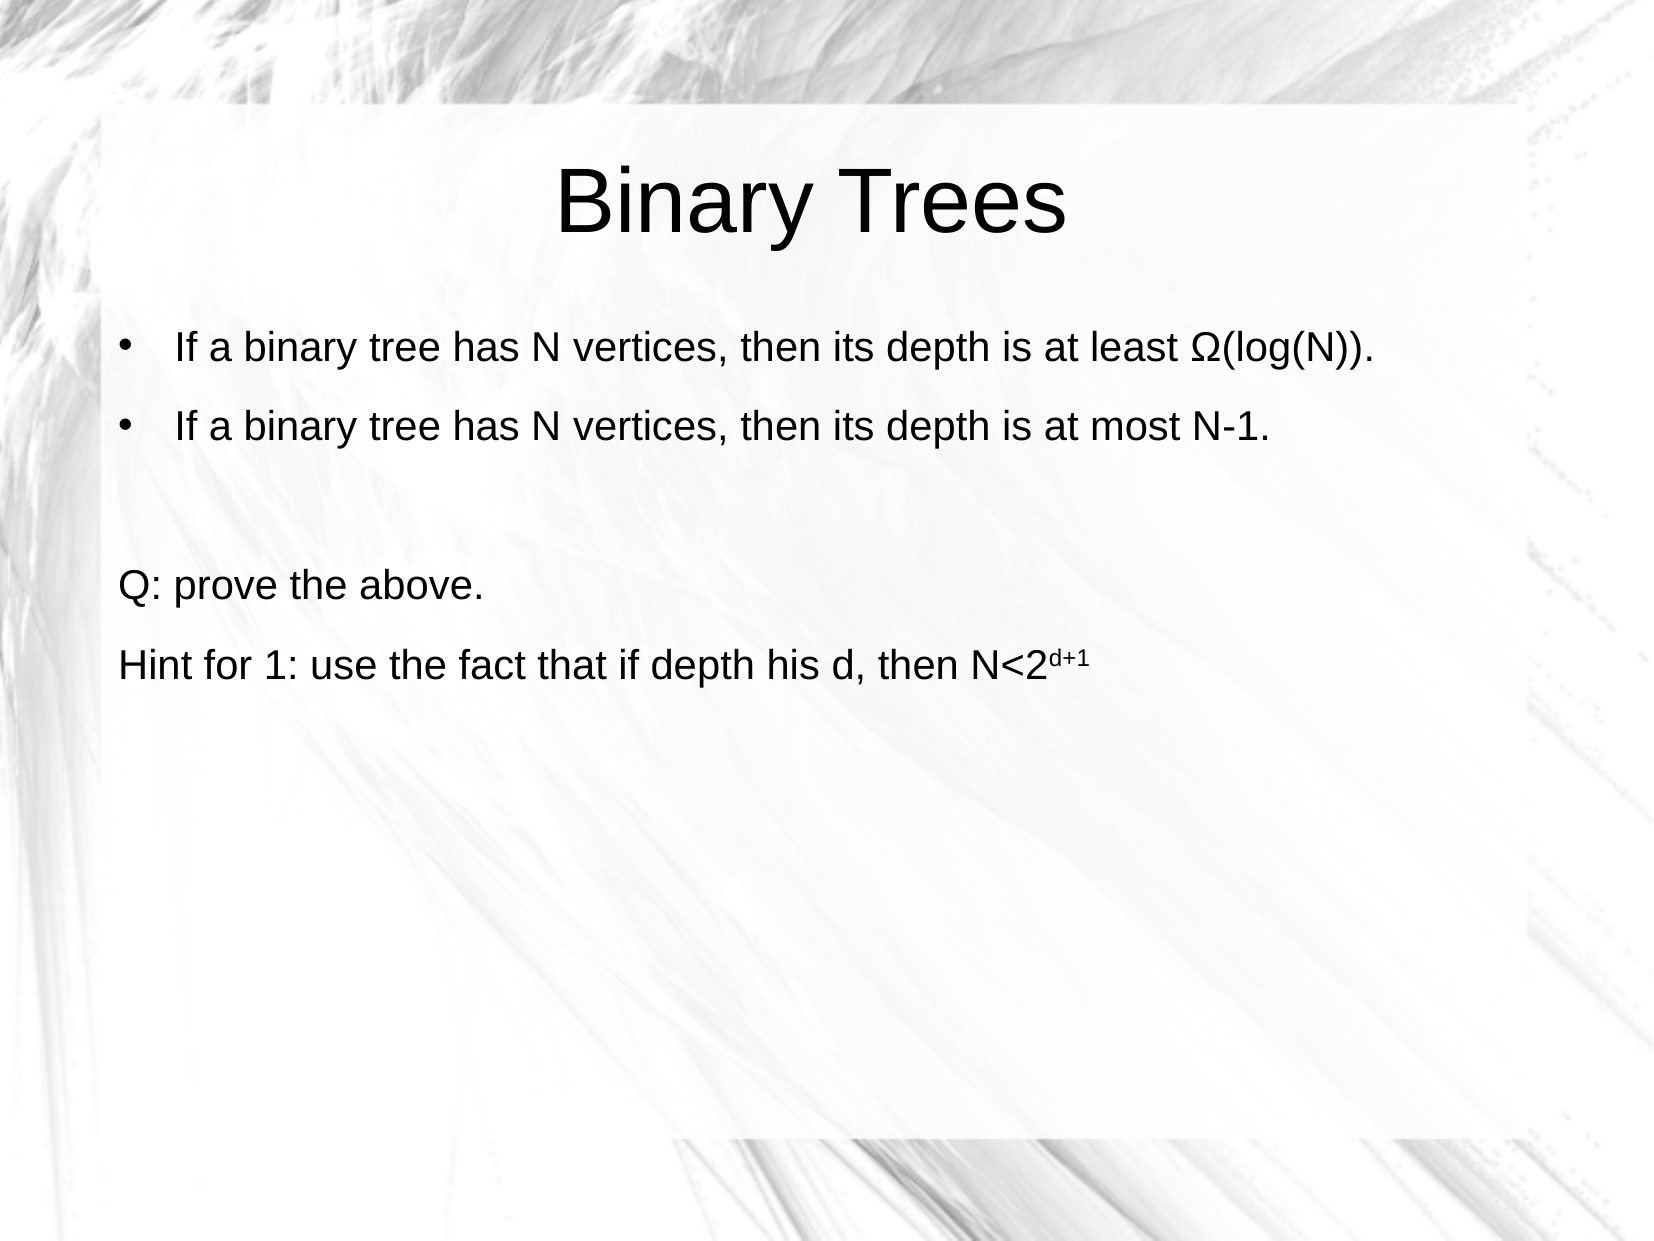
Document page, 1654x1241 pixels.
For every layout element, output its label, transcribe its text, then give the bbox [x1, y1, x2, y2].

picture [0, 0, 1654, 1241]
list If a binary tree has N vertices, then its depth is at least Ω(log(N)). If a binary tree has N vertices, then its depth is at most N-1. Q: prove the above. Hint for 1: use the fact that if depth his d, then N<2d+1 [118, 319, 1571, 1102]
title Binary Trees [118, 112, 1506, 281]
